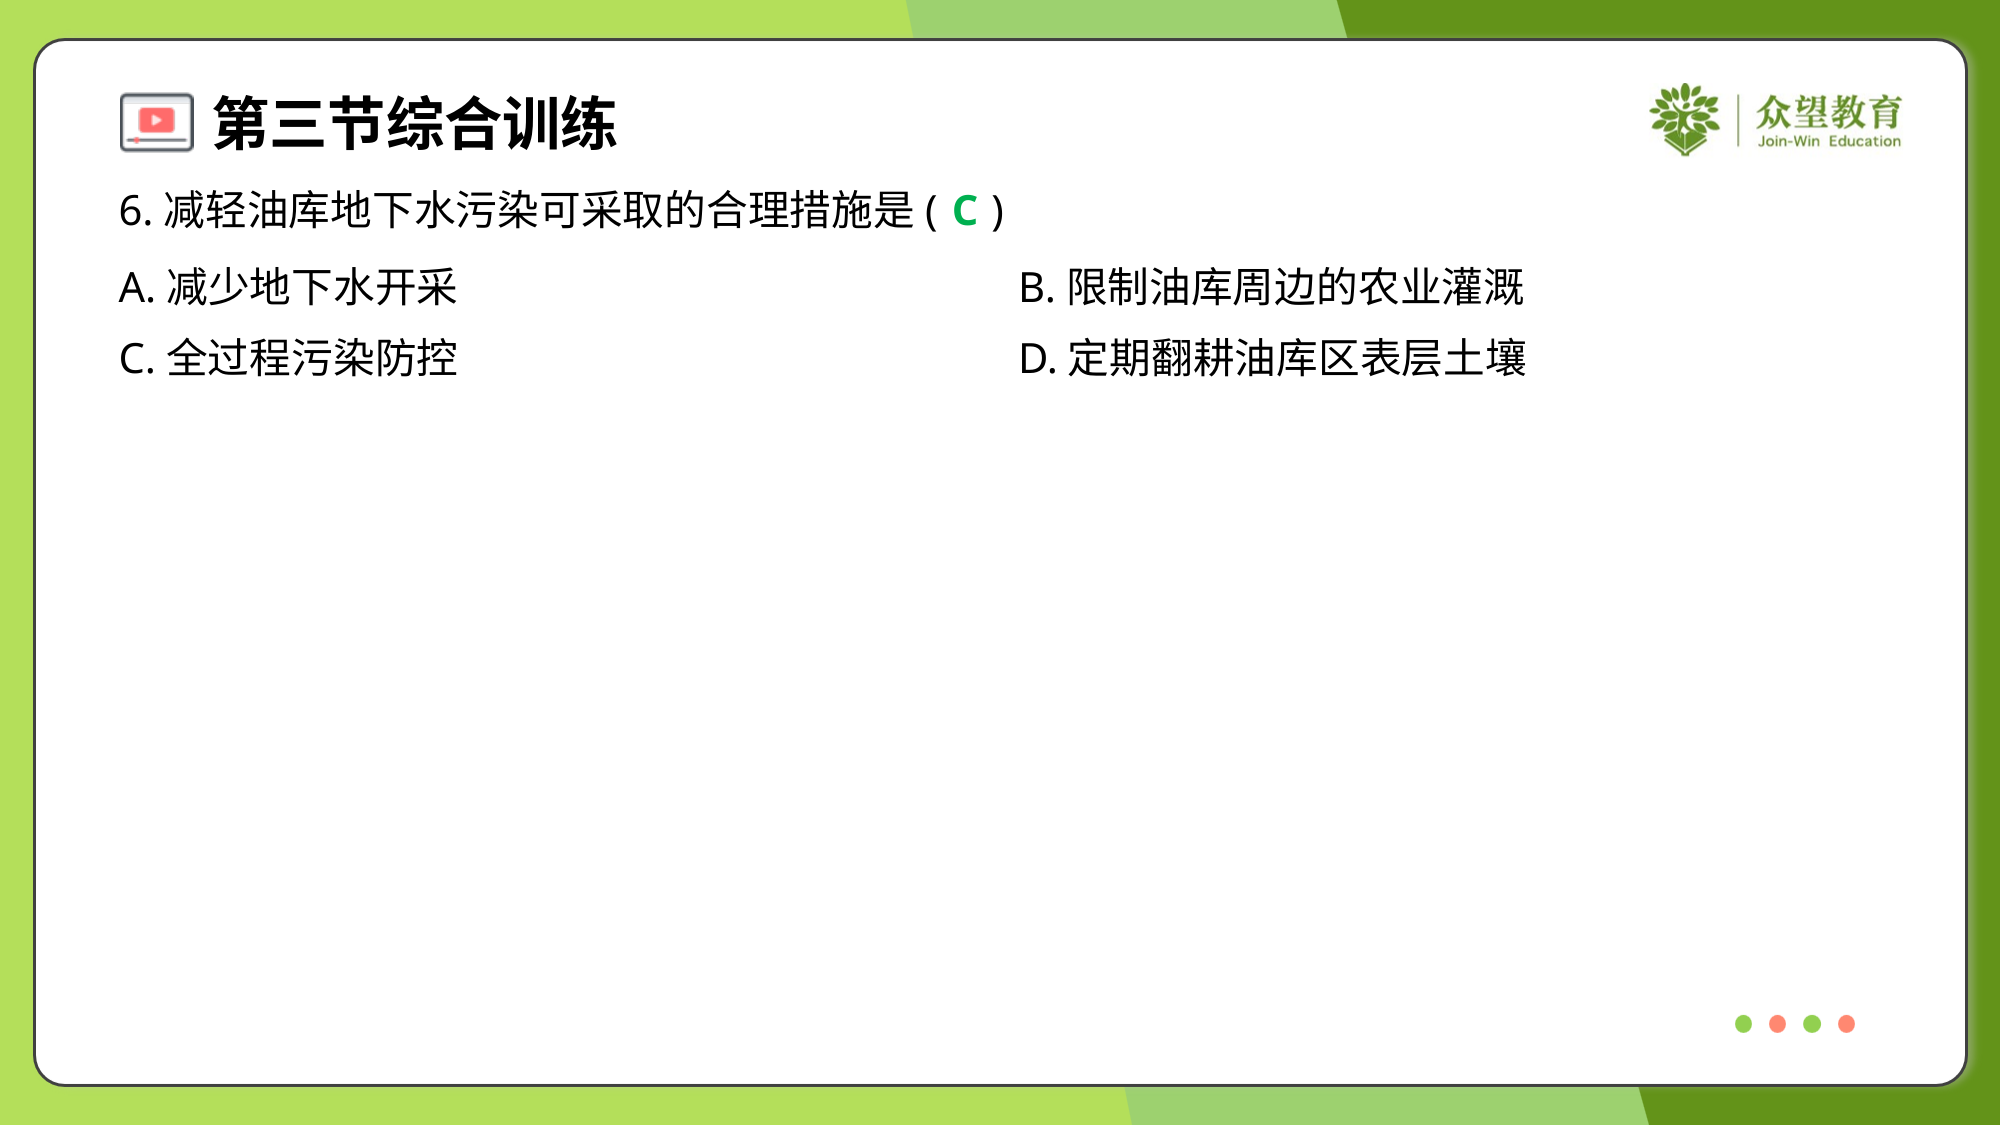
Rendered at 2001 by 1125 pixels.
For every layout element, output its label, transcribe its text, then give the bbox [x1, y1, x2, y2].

text_box A.减少地下水开采 B.限制油库周边的农业灌溉 C.全过程污染防控 D.定期翻耕油库区表层土壤 [118, 235, 1883, 374]
text_box 6.减轻油库地下水污染可采取的合理措施是( ) [995, 158, 1883, 226]
picture [0, 0, 2000, 1125]
text_box C [935, 158, 995, 226]
text_box 6.减轻油库地下水污染可采取的合理措施是( ) [118, 158, 935, 226]
